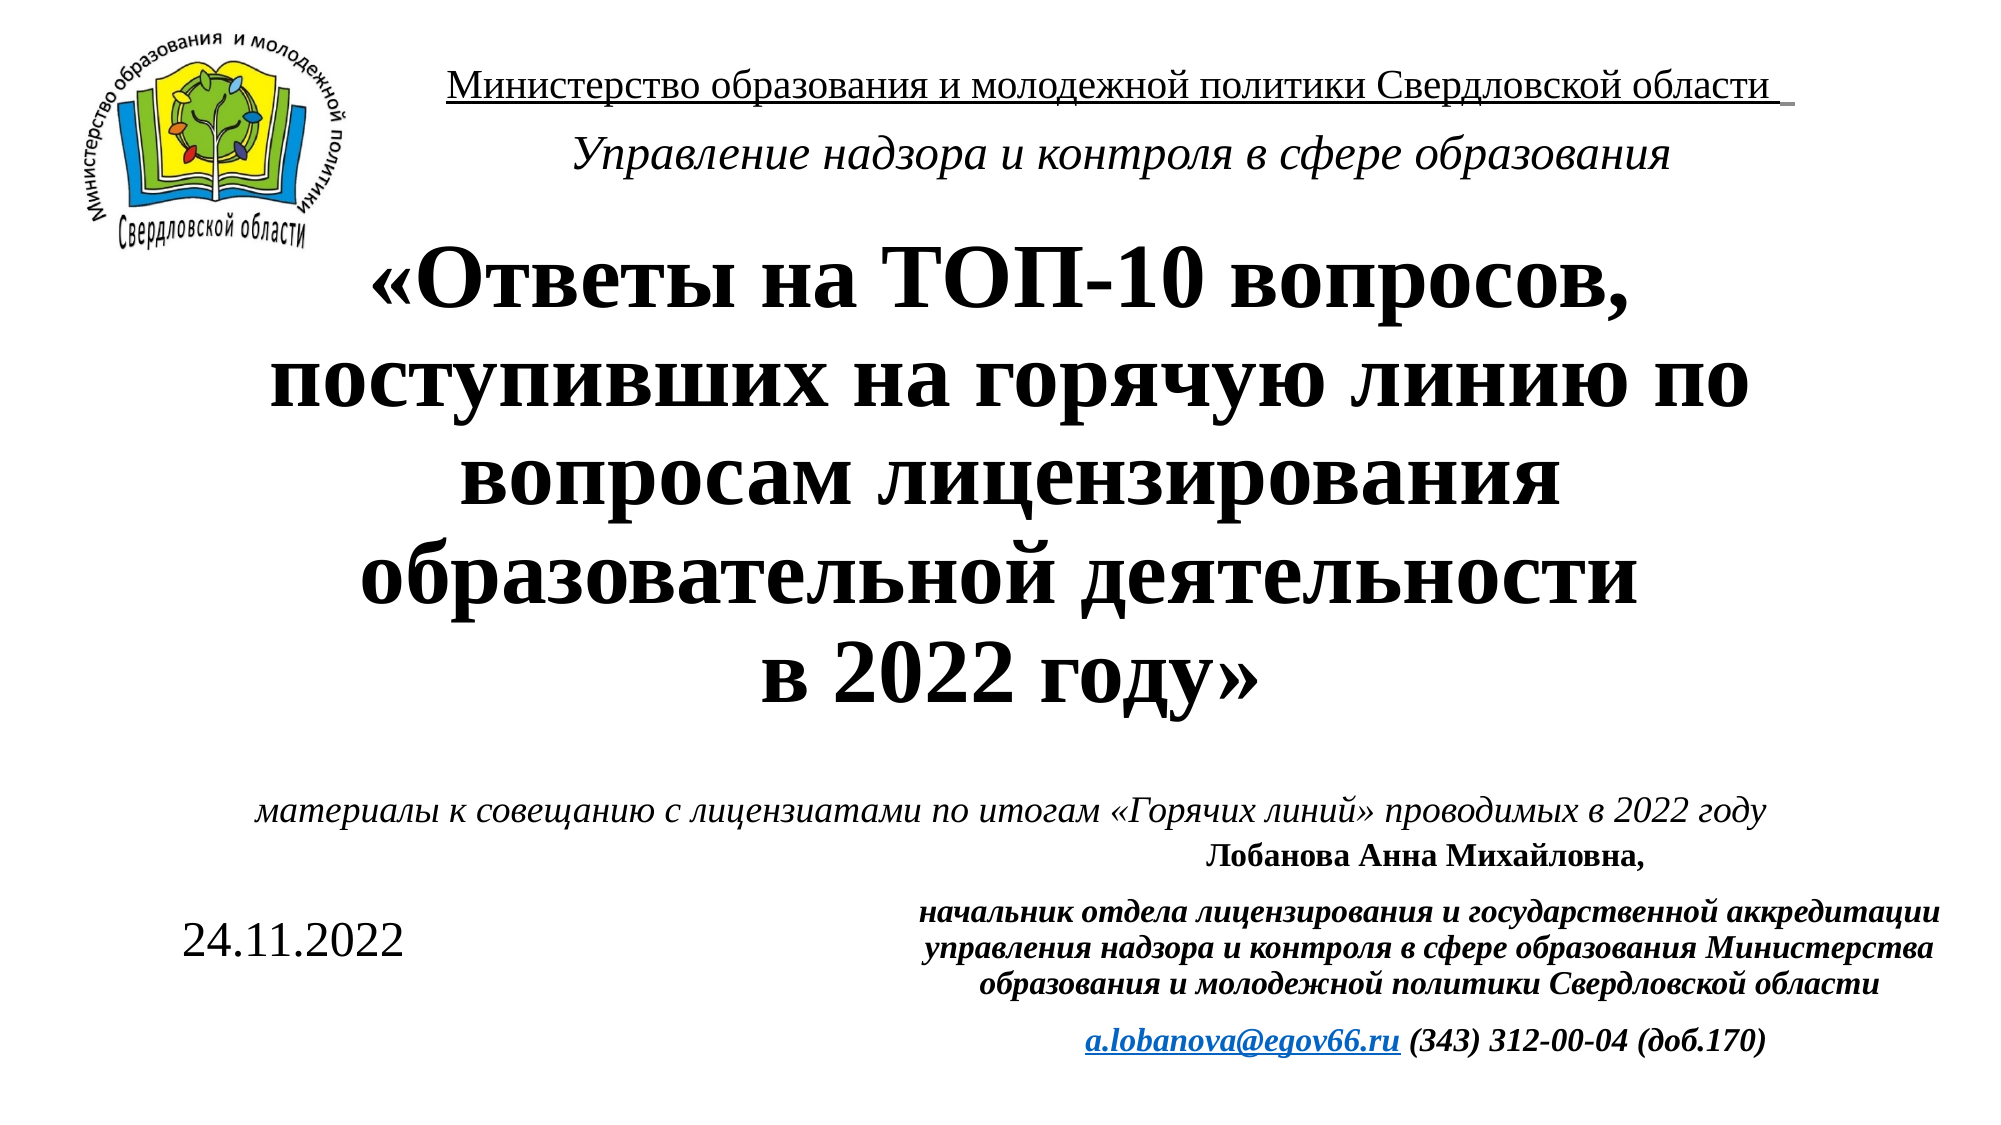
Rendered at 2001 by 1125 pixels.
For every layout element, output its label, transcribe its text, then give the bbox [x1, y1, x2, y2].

subtitle Лобанова Анна Михайловна, начальник отдела лицензирования и государственной аккредитации управления надзора и контроля в сфере образования Министерства образования и молодежной политики Свердловской области a.lobanova@egov66.ru (343) 312-00-04 (доб.170) [893, 829, 1968, 1091]
title «Ответы на ТОП-10 вопросов, поступивших на горячую линию по вопросам лицензирования образовательной деятельности в 2022 году» материалы к совещанию с лицензиатами по итогам «Горячих линий» проводимых в 2022 году [148, 211, 1875, 758]
text_box 24.11.2022 [147, 848, 439, 1025]
text_box Министерство образования и молодежной политики Свердловской области Управление надзора и контроля в сфере образования [367, 31, 1875, 189]
picture [35, 8, 363, 279]
